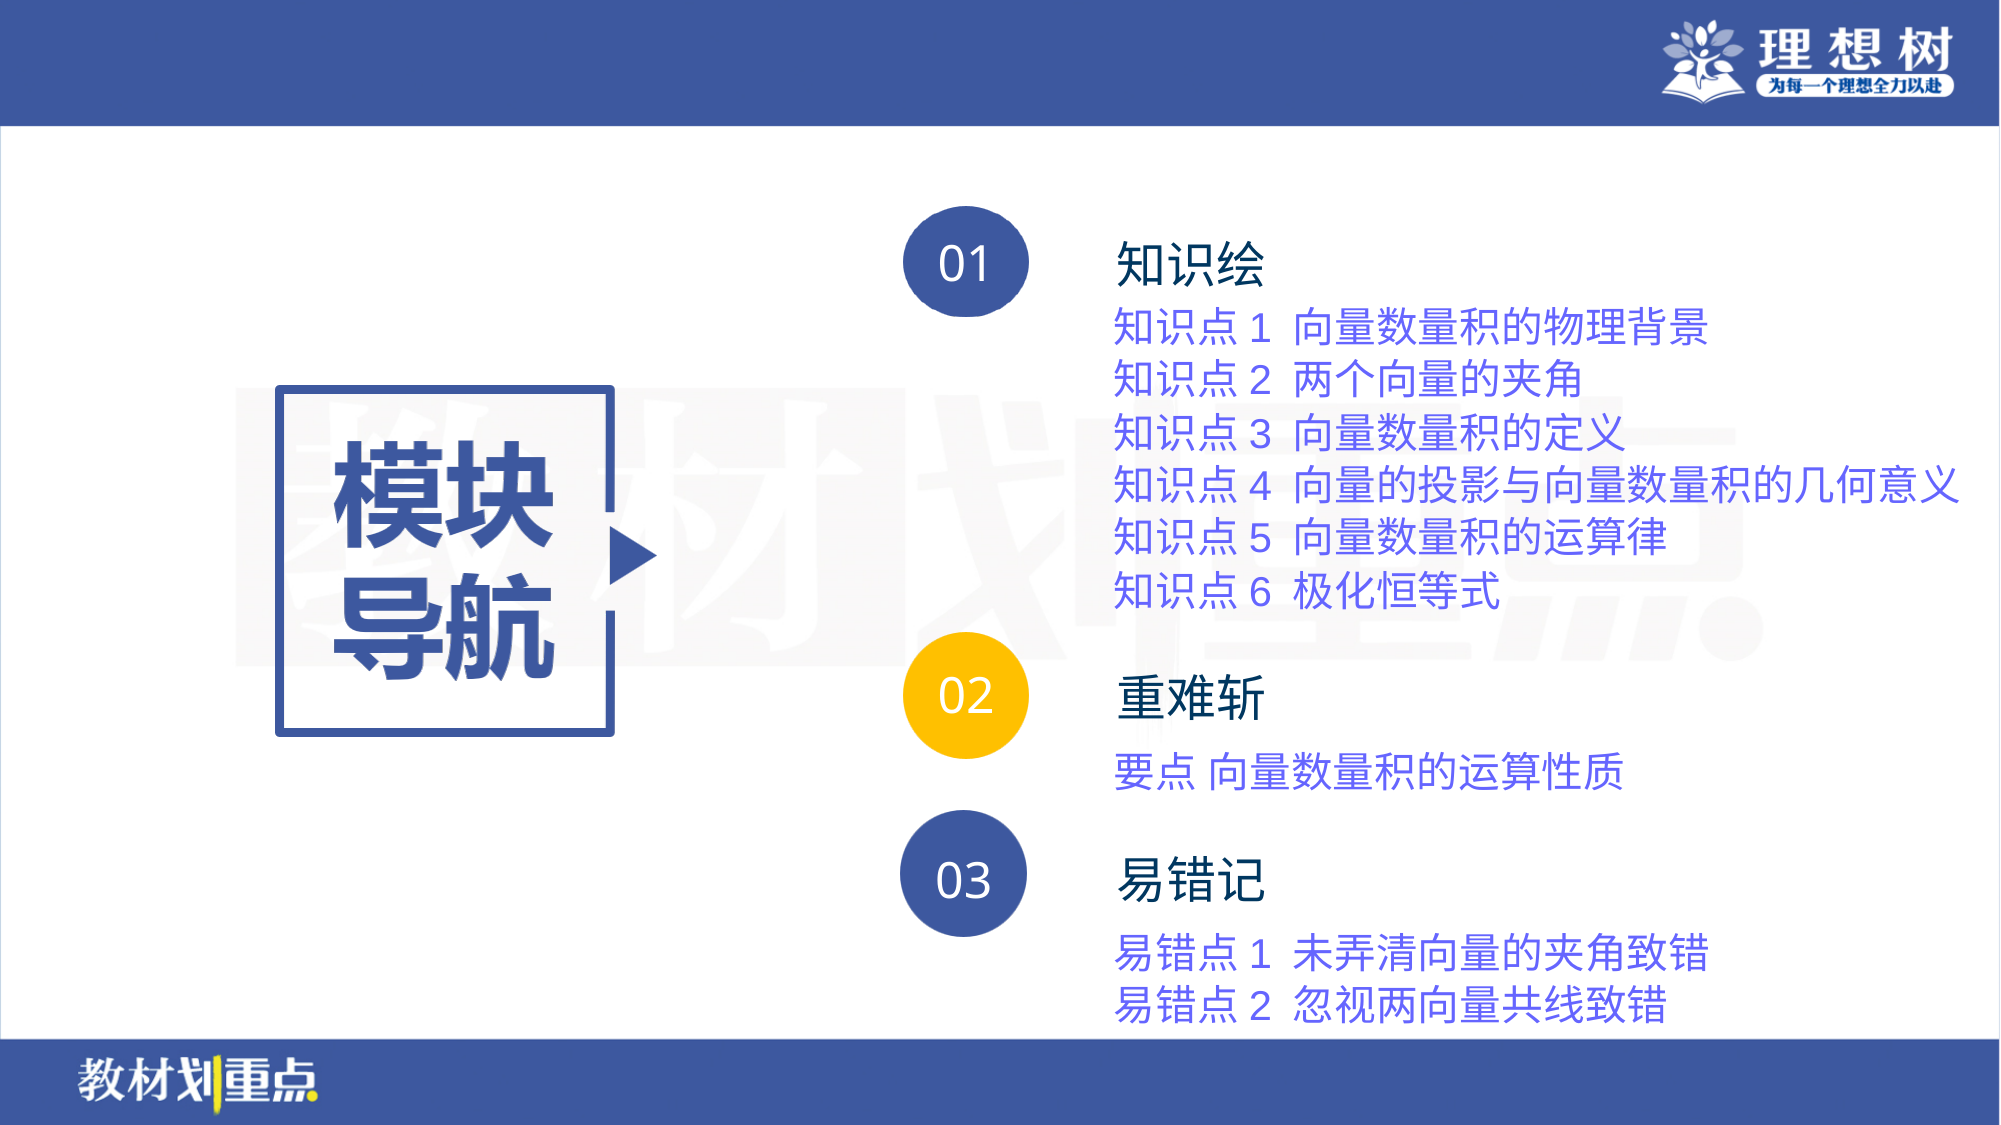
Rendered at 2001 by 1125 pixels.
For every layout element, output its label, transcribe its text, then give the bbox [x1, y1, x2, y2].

text_box 知识点4 向量的投影与向量数量积的几何意义 [1113, 459, 2000, 506]
text_box 知识点1 向量数量积的物理背景 [1113, 301, 2000, 348]
text_box 易错点2 忽视两向量共线致错 [1113, 979, 2000, 1026]
text_box 知识点2 两个向量的夹角 [1113, 353, 2000, 401]
text_box 知识点3 向量数量积的定义 [1113, 407, 2000, 454]
text_box 知识点5 向量数量积的运算律 [1113, 511, 2000, 558]
picture [0, 0, 2000, 1125]
text_box 要点 向量数量积的运算性质 [1113, 746, 2000, 793]
text_box 知识点6 极化恒等式 [1113, 565, 2000, 612]
text_box 易错点1 未弄清向量的夹角致错 [1113, 927, 2000, 974]
